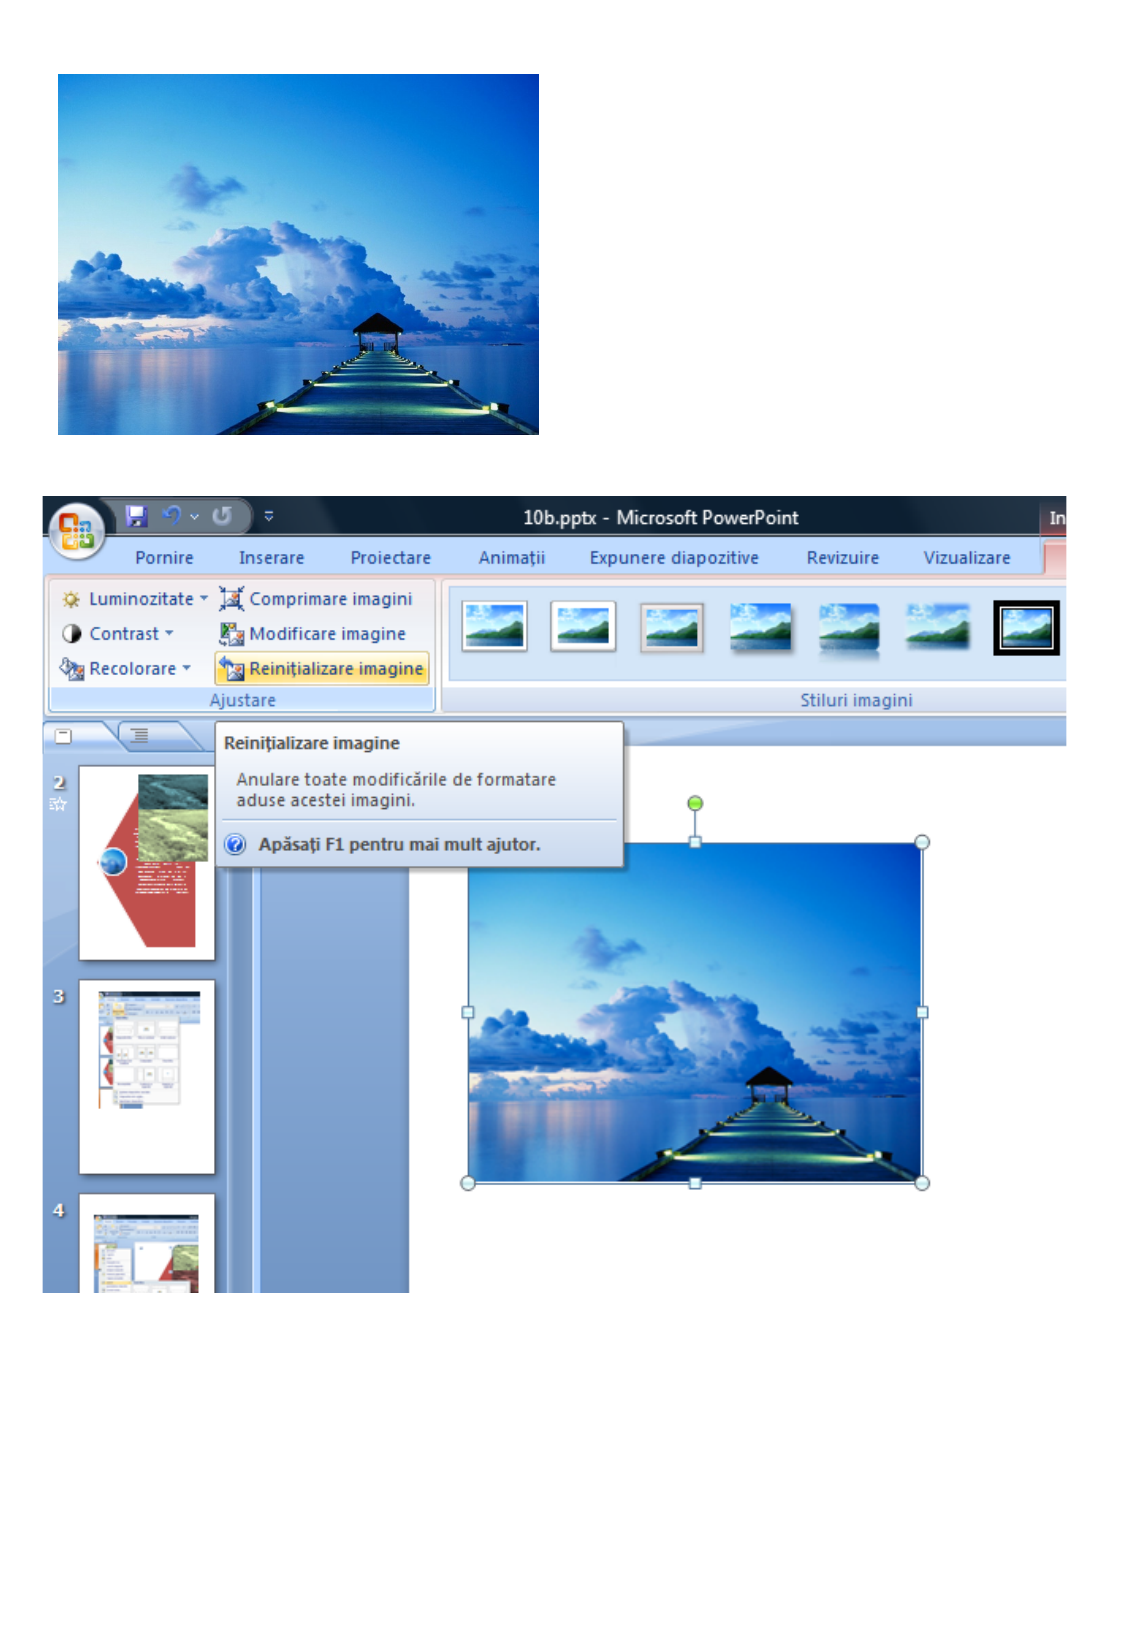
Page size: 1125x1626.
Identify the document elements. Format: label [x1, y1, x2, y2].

picture [42, 495, 1067, 1294]
picture [58, 73, 540, 435]
